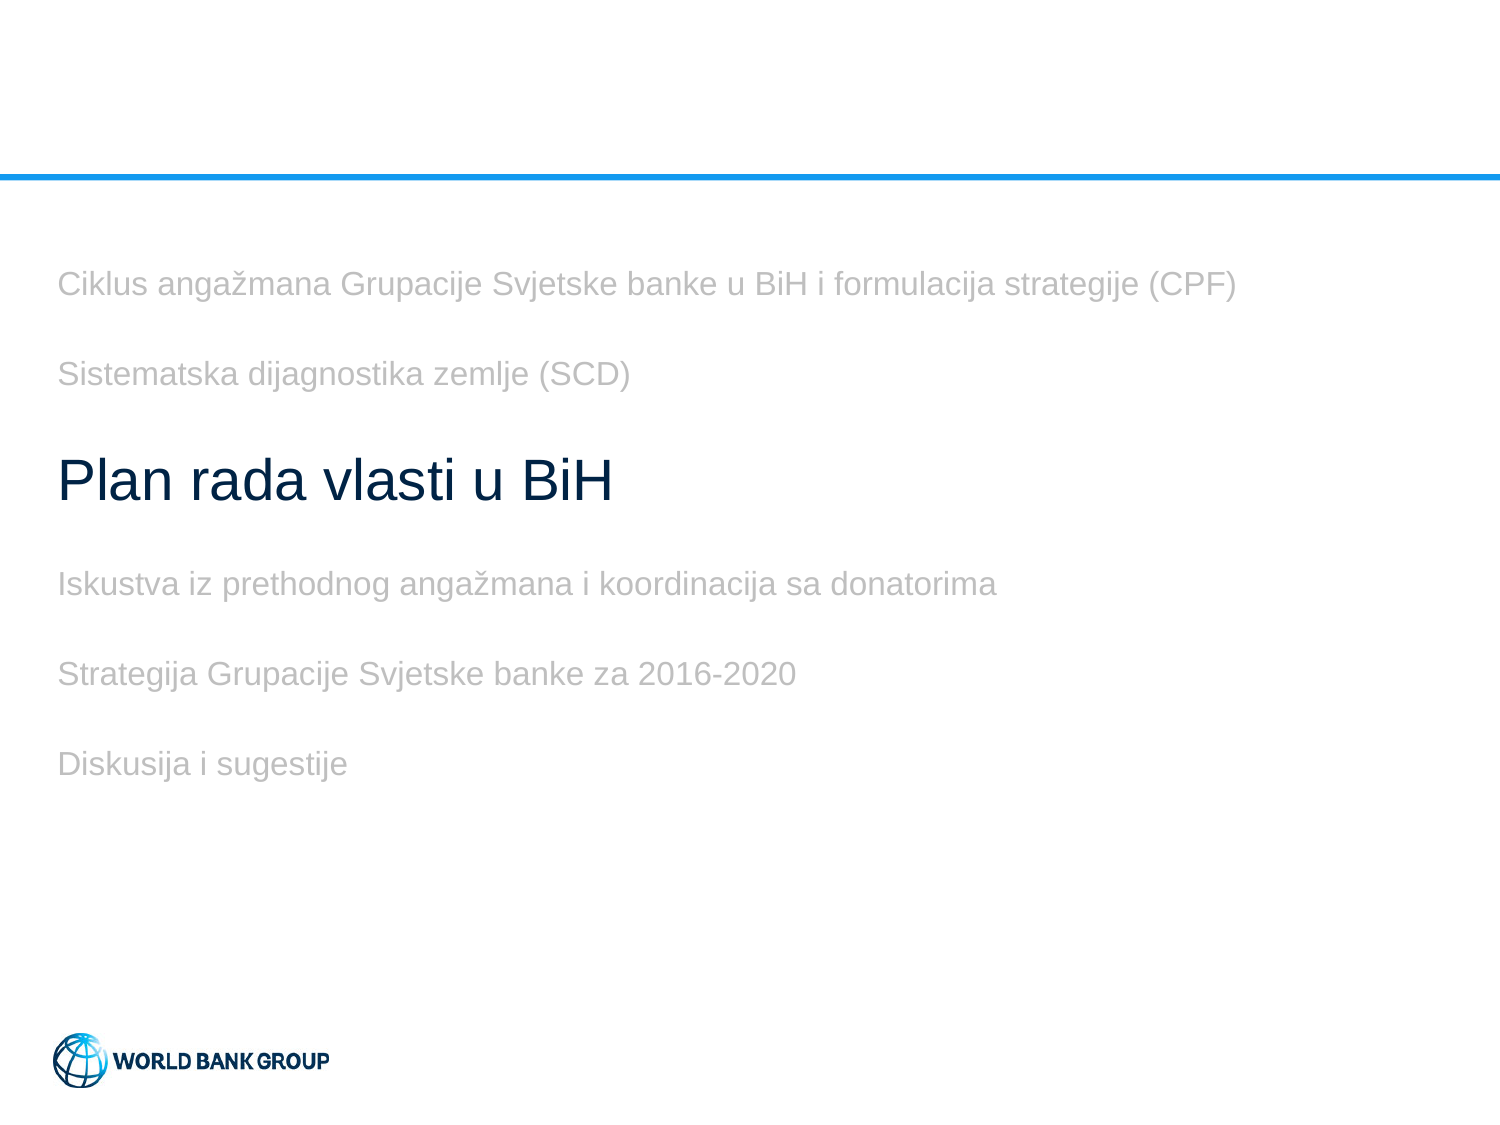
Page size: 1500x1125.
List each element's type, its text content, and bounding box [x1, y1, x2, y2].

picture [0, 174, 1500, 180]
list Ciklus angažmana Grupacije Svjetske banke u BiH i formulacija strategije (CPF) Sistematska dijagnostika zemlje (SCD) Plan rada vlasti u BiH Iskustva iz prethodnog angažmana i koordinacija sa donatorima Strategija Grupacije Svjetske banke za 2016-2020 Diskusija i sugestije [57, 262, 1448, 1020]
picture [53, 1033, 329, 1088]
picture [69, 1043, 79, 1050]
picture [77, 1045, 85, 1055]
